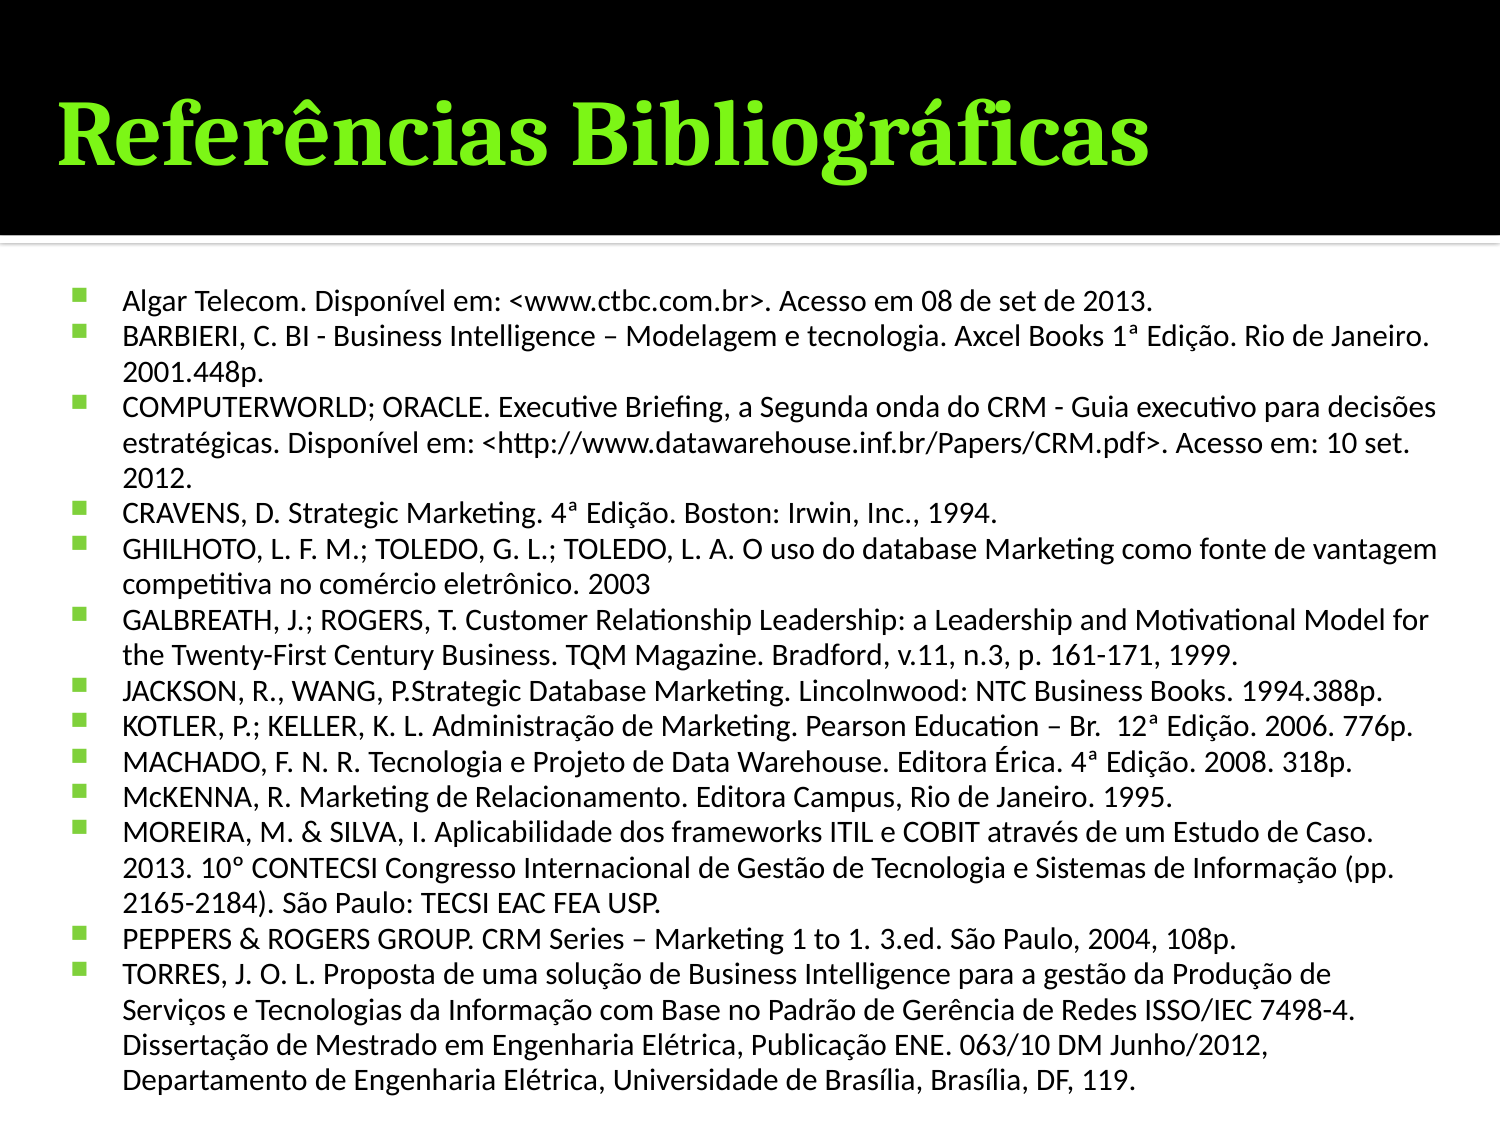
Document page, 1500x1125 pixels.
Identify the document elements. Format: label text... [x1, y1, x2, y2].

title Referências Bibliográficas [41, 25, 1459, 231]
list Algar Telecom. Disponível em: <www.ctbc.com.br>. Acesso em 08 de set de 2013. BARBIERI, C. BI - Business Intelligence – Modelagem e tecnologia. Axcel Books 1ª Edição. Rio de Janeiro. 2001.448p. COMPUTERWORLD; ORACLE. Executive Briefing, a Segunda onda do CRM - Guia executivo para decisões estratégicas. Disponível em: <http://www.datawarehouse.inf.br/Papers/CRM.pdf>. Acesso em: 10 set. 2012. CRAVENS, D. Strategic Marketing. 4ª Edição. Boston: Irwin, Inc., 1994. GHILHOTO, L. F. M.; TOLEDO, G. L.; TOLEDO, L. A. O uso do database Marketing como fonte de vantagem competitiva no comércio eletrônico. 2003 GALBREATH, J.; ROGERS, T. Customer Relationship Leadership: a Leadership and Motivational Model for the Twenty-First Century Business. TQM Magazine. Bradford, v.11, n.3, p. 161-171, 1999. JACKSON, R., WANG, P.Strategic Database Marketing. Lincolnwood: NTC Business Books. 1994.388p. KOTLER, P.; KELLER, K. L. Administração de Marketing. Pearson Education – Br. 12ª Edição. 2006. 776p. MACHADO, F. N. R. Tecnologia e Projeto de Data Warehouse. Editora Érica. 4ª Edição. 2008. 318p. McKENNA, R. Marketing de Relacionamento. Editora Campus, Rio de Janeiro. 1995. MOREIRA, M. & SILVA, I. Aplicabilidade dos frameworks ITIL e COBIT através de um Estudo de Caso. 2013. 10º CONTECSI Congresso Internacional de Gestão de Tecnologia e Sistemas de Informação (pp. 2165-2184). São Paulo: TECSI EAC FEA USP. PEPPERS & ROGERS GROUP. CRM Series – Marketing 1 to 1. 3.ed. São Paulo, 2004, 108p. TORRES, J. O. L. Proposta de uma solução de Business Intelligence para a gestão da Produção de Serviços e Tecnologias da Informação com Base no Padrão de Gerência de Redes ISSO/IEC 7498-4. Dissertação de Mestrado em Engenharia Elétrica, Publicação ENE. 063/10 DM Junho/2012, Departamento de Engenharia Elétrica, Universidade de Brasília, Brasília, DF, 119. [41, 267, 1459, 1094]
